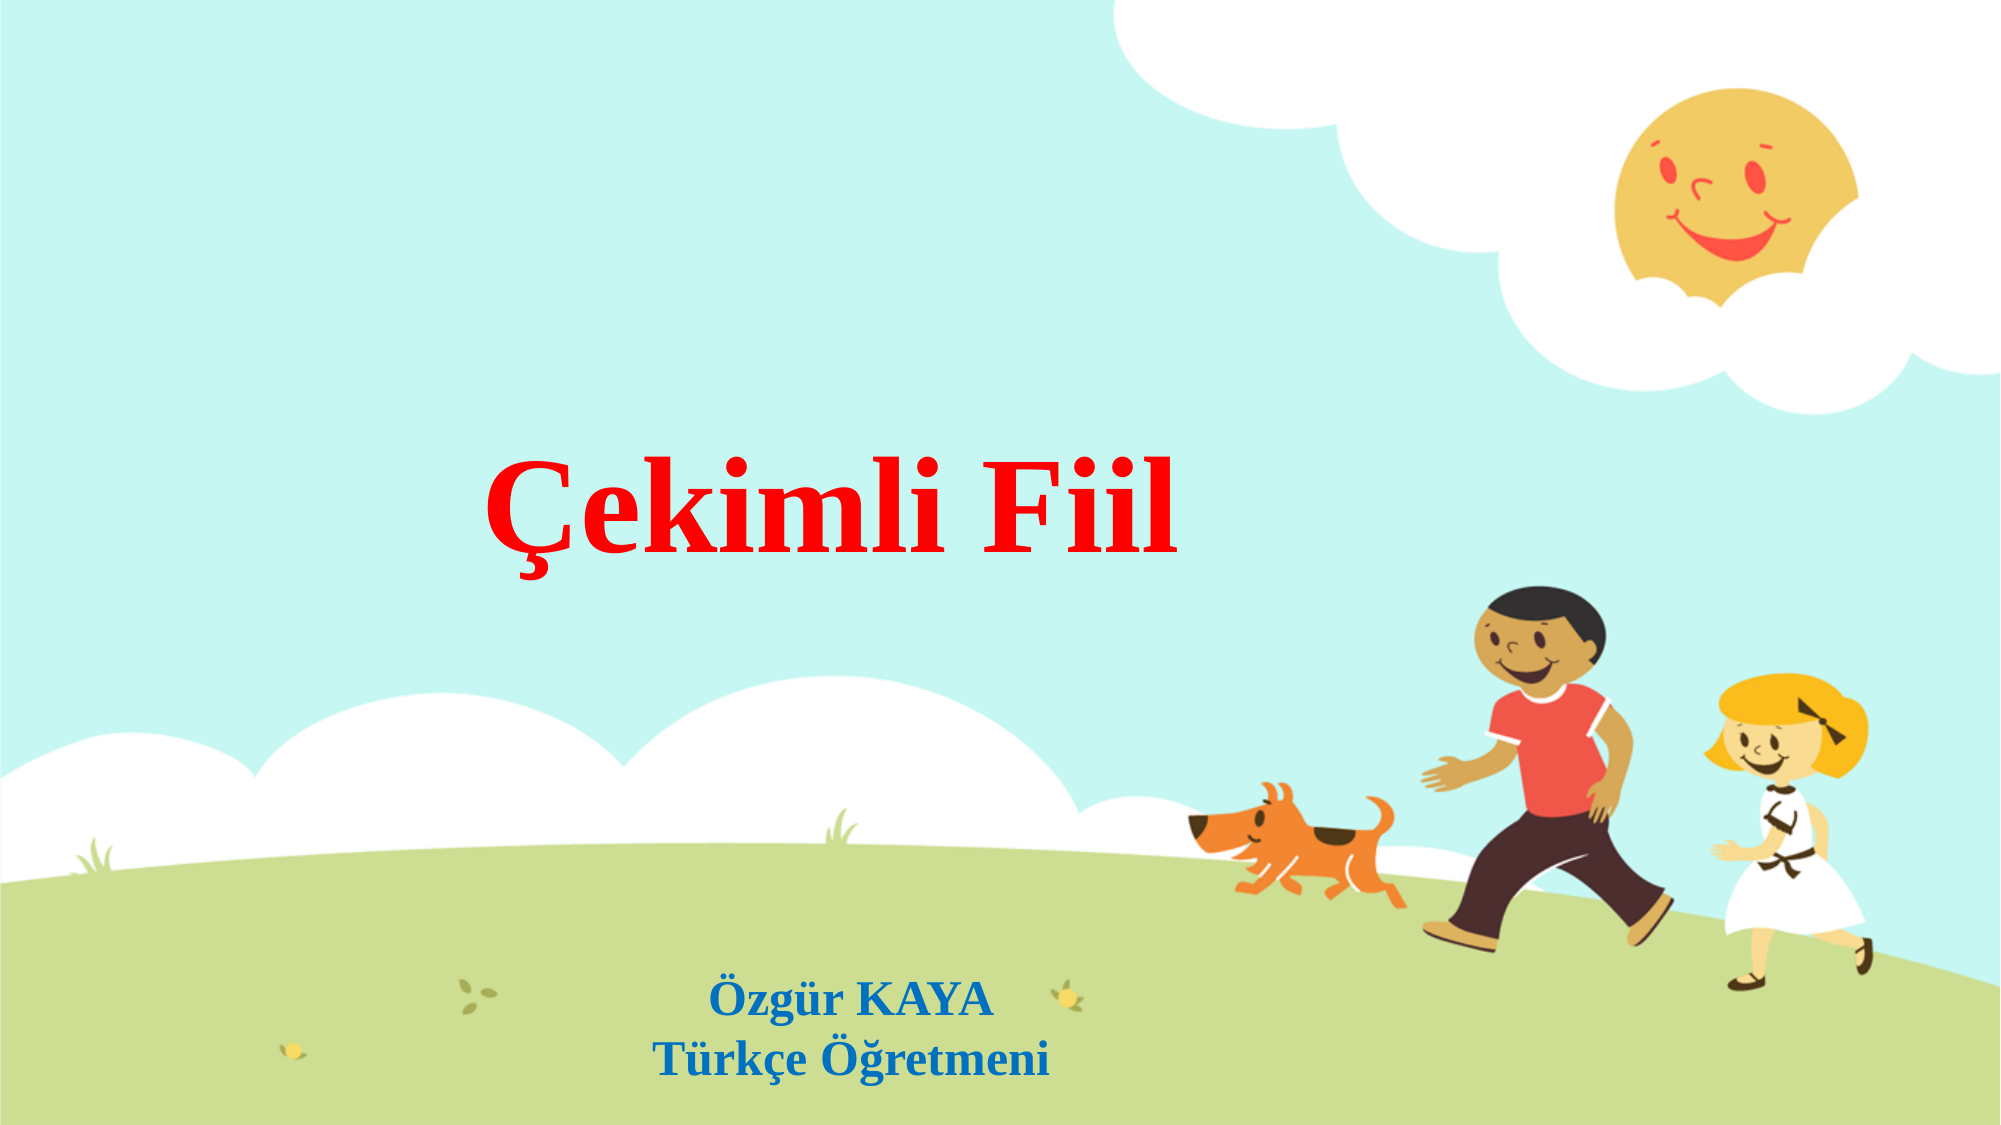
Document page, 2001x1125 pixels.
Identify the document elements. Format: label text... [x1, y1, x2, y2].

picture [0, 0, 2001, 1125]
title Çekimli Fiil [240, 236, 1422, 587]
text_box Özgür KAYA Türkçe Öğretmeni [597, 958, 1106, 1093]
